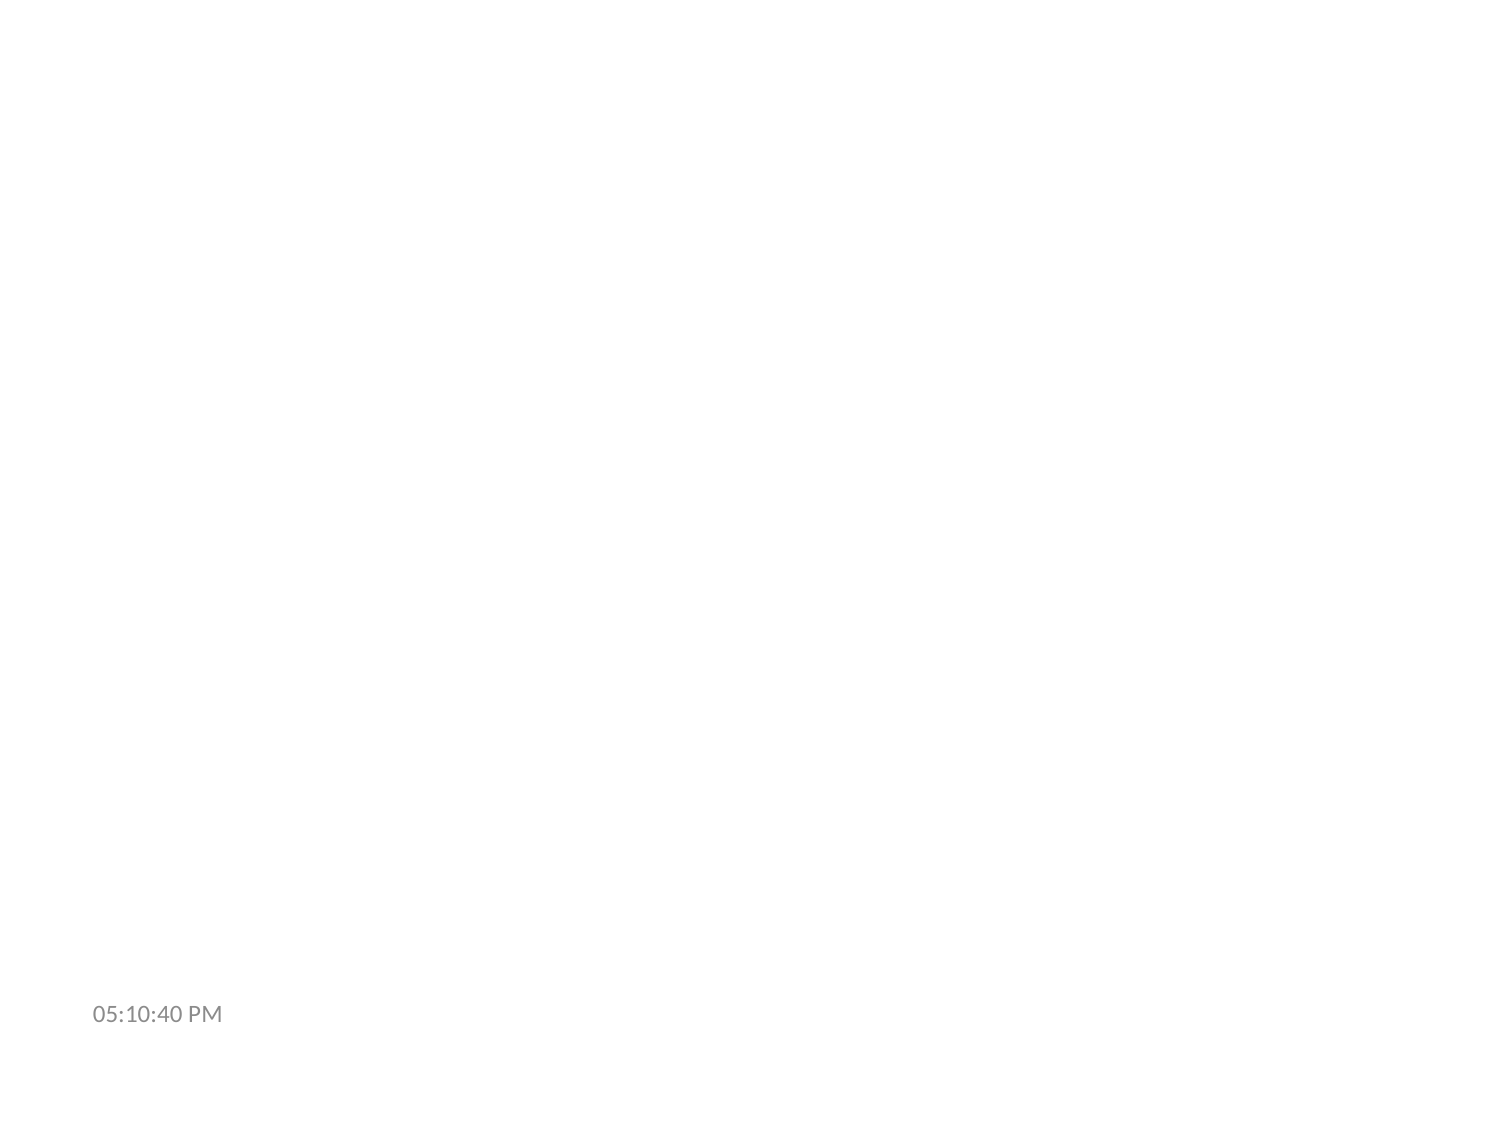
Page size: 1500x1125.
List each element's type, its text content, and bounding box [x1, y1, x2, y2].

text_box 3:35:09 PM [77, 982, 428, 1043]
